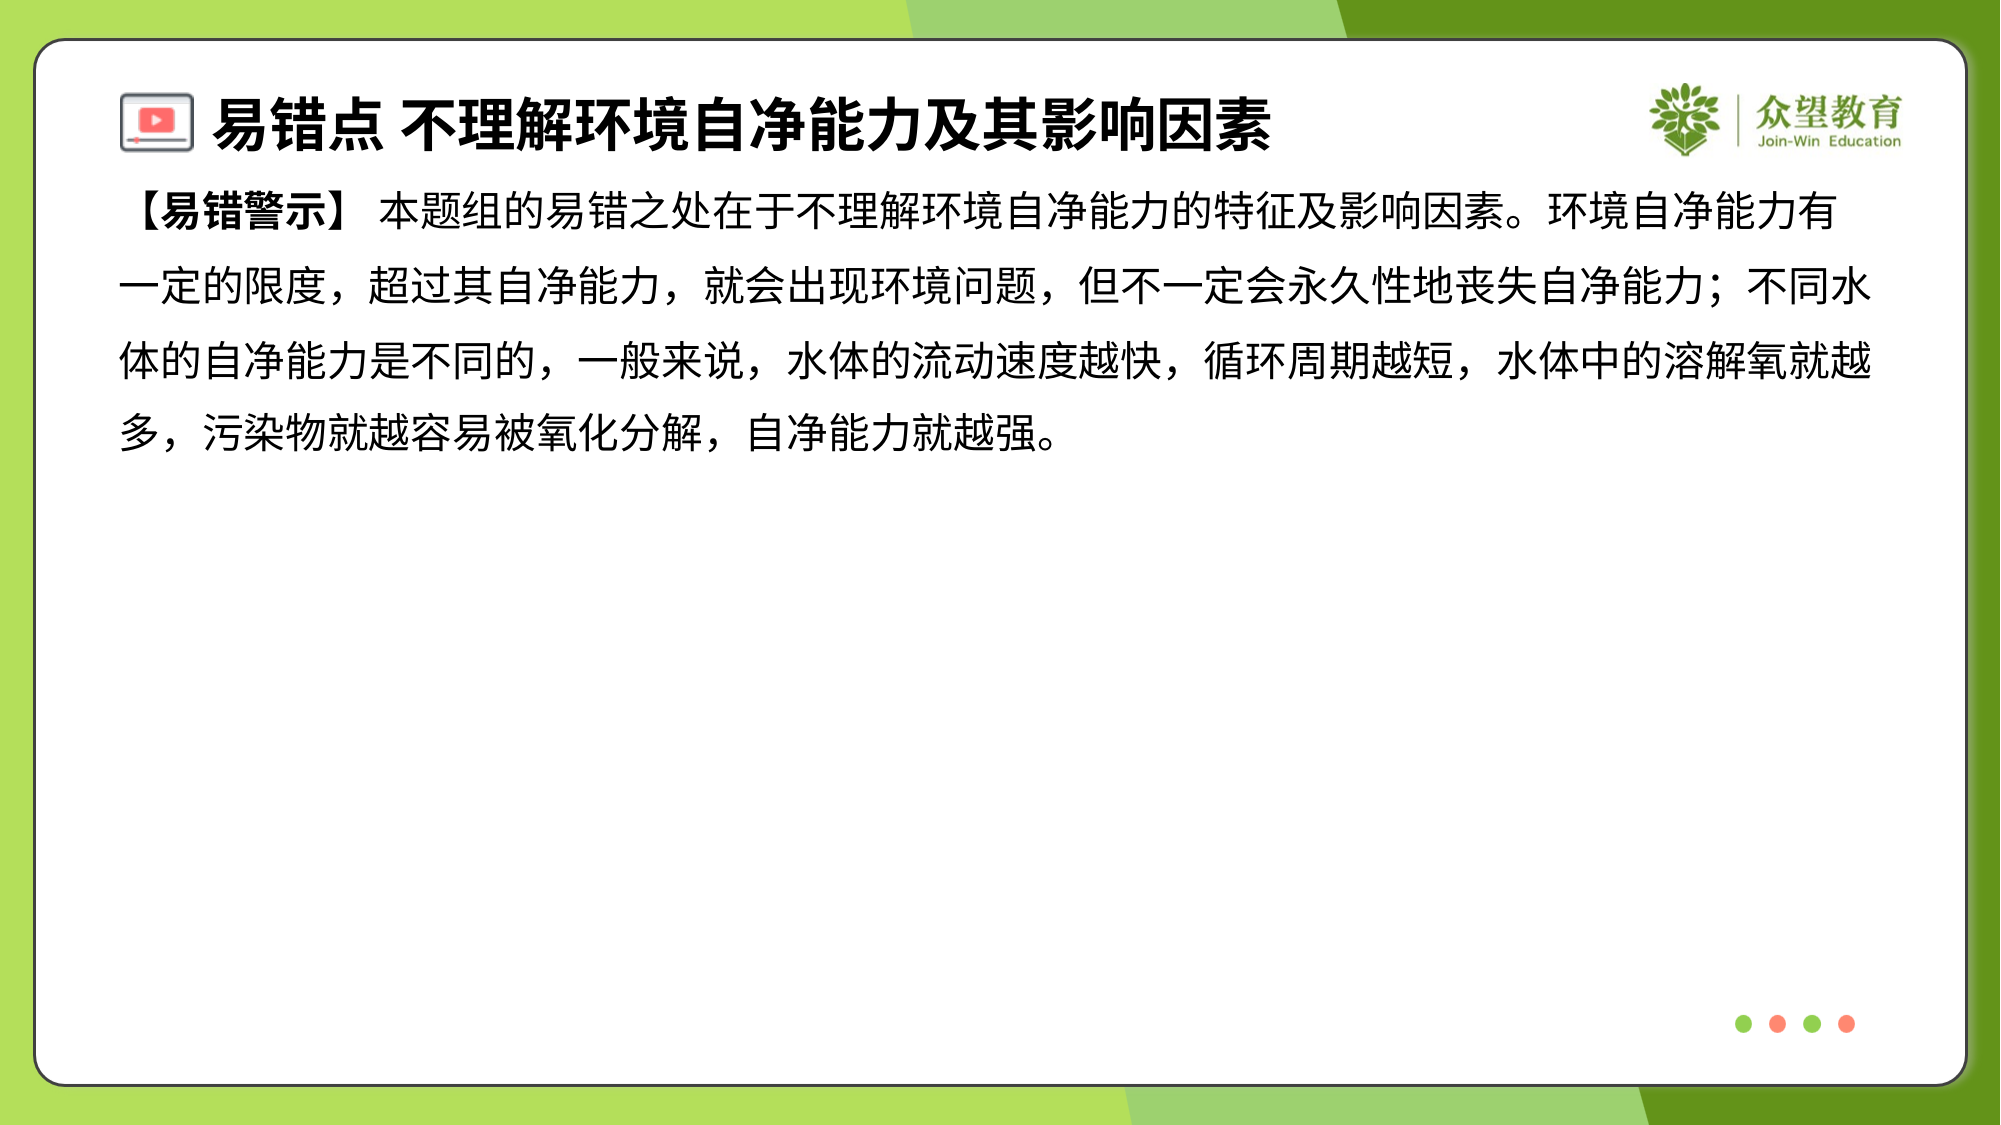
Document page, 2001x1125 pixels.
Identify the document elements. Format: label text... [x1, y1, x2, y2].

text_box 【易错警示】 本题组的易错之处在于不理解环境自净能力的特征及影响因素。环境自净能力有 一定的限度，超过其自净能力，就会出现环境问题，但不一定会永久性地丧失自净能力；不同水 体的自净能力是不同的，一般来说，水体的流动速度越快，循环周期越短，水体中的溶解氧就越 多，污染物就越容易被氧化分解，自净能力就越强。 [118, 159, 1883, 450]
picture [0, 0, 2000, 1125]
